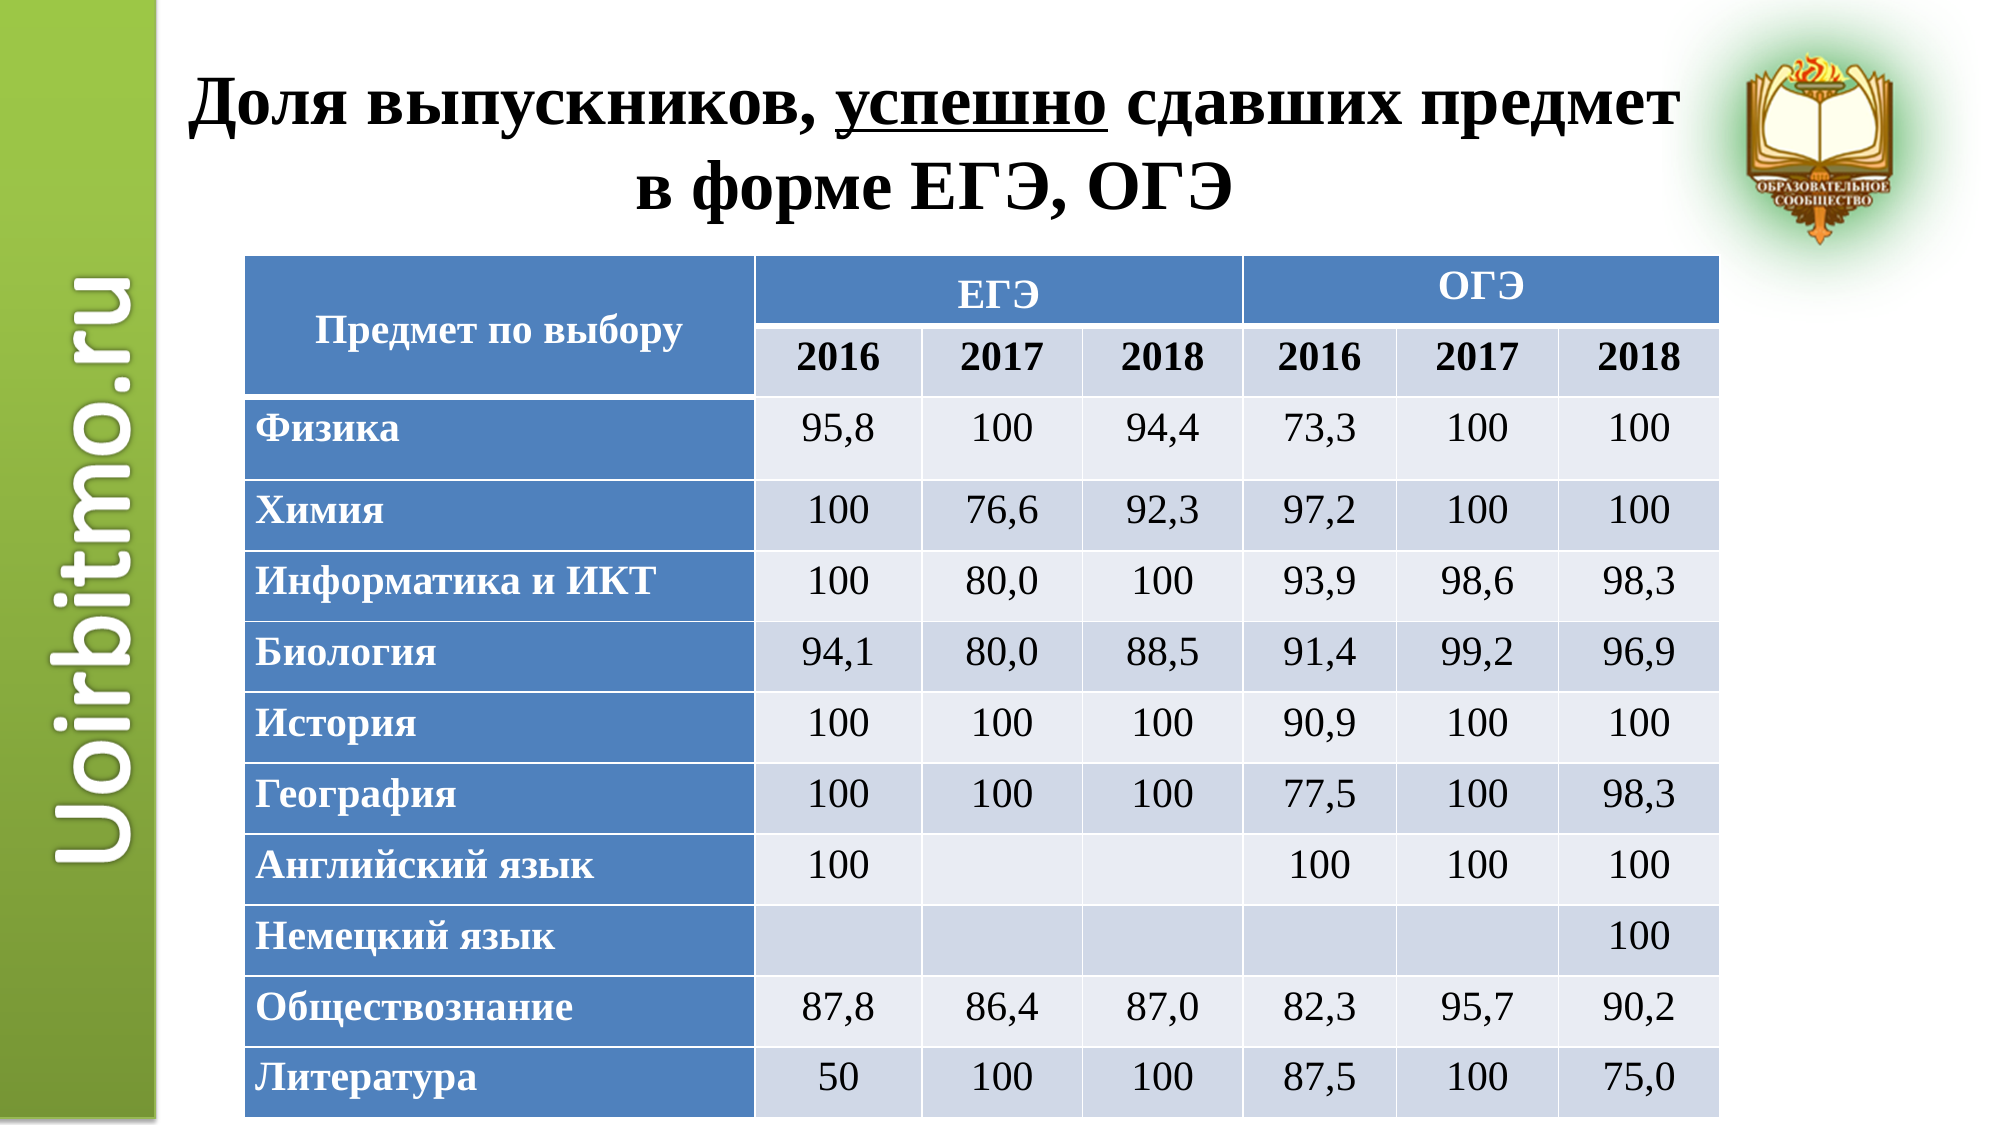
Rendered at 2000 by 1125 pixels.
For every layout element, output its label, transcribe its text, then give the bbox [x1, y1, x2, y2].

table_cell 98,6 [1397, 552, 1558, 621]
table_cell 80,0 [923, 622, 1082, 691]
title Доля выпускников, успешно сдавших предмет в форме ЕГЭ, ОГЭ [161, 45, 1709, 233]
table_cell 95,8 [756, 398, 921, 479]
table_cell 100 [1397, 835, 1558, 904]
table_cell 100 [1083, 764, 1242, 833]
table_cell 100 [756, 693, 921, 762]
table_cell Литература [245, 1048, 754, 1117]
table_cell 100 [1397, 693, 1558, 762]
table_cell 2018 [1559, 329, 1719, 396]
table_cell 73,3 [1244, 398, 1396, 479]
table_cell [923, 906, 1082, 975]
table_cell 2016 [756, 329, 921, 396]
table_cell 100 [1559, 398, 1719, 479]
table_cell 96,9 [1559, 622, 1719, 691]
table_cell 95,7 [1397, 977, 1558, 1046]
table_cell 87,8 [756, 977, 921, 1046]
table_cell [1397, 906, 1558, 975]
table_cell Информатика и ИКТ [245, 552, 754, 621]
table_cell 87,5 [1244, 1048, 1396, 1117]
table_cell 100 [1397, 481, 1558, 550]
table_cell 87,0 [1083, 977, 1242, 1046]
table_cell 76,6 [923, 481, 1082, 550]
table_cell 2018 [1083, 329, 1242, 396]
table_cell [1083, 906, 1242, 975]
table_cell 94,4 [1083, 398, 1242, 479]
table_cell 100 [1559, 835, 1719, 904]
table_cell 90,2 [1559, 977, 1719, 1046]
table_cell 98,3 [1559, 764, 1719, 833]
table_cell 100 [923, 398, 1082, 479]
table_cell Английский язык [245, 835, 754, 904]
table_header Предмет по выбору [245, 256, 754, 394]
table_cell 50 [756, 1048, 921, 1117]
table_cell 88,5 [1083, 622, 1242, 691]
table_cell 100 [923, 1048, 1082, 1117]
picture [0, 0, 2000, 1125]
table_cell 77,5 [1244, 764, 1396, 833]
table_header ОГЭ [1244, 256, 1719, 323]
table_cell 100 [1083, 693, 1242, 762]
table_cell 100 [1244, 835, 1396, 904]
table_cell 91,4 [1244, 622, 1396, 691]
table_cell [1083, 835, 1242, 904]
table_cell [923, 835, 1082, 904]
table_cell Химия [245, 481, 754, 550]
table_cell Обществознание [245, 977, 754, 1046]
table_cell 2016 [1244, 329, 1396, 396]
table_cell 100 [1559, 693, 1719, 762]
table_cell [756, 906, 921, 975]
table_cell 100 [756, 764, 921, 833]
table_cell 80,0 [923, 552, 1082, 621]
table_cell Немецкий язык [245, 906, 754, 975]
table_cell 100 [923, 764, 1082, 833]
table_cell 2017 [1397, 329, 1558, 396]
table_cell 86,4 [923, 977, 1082, 1046]
table_cell 100 [1397, 1048, 1558, 1117]
table_cell 100 [756, 552, 921, 621]
table_cell 100 [1083, 1048, 1242, 1117]
table_cell 100 [1083, 552, 1242, 621]
table_cell 100 [756, 835, 921, 904]
table_cell 97,2 [1244, 481, 1396, 550]
table_header ЕГЭ [756, 256, 1242, 323]
table_cell 100 [756, 481, 921, 550]
table_cell 98,3 [1559, 552, 1719, 621]
table_cell [1244, 906, 1396, 975]
table_cell 82,3 [1244, 977, 1396, 1046]
table_cell 2017 [923, 329, 1082, 396]
table_cell 90,9 [1244, 693, 1396, 762]
table_cell 94,1 [756, 622, 921, 691]
table_cell История [245, 693, 754, 762]
table_cell 100 [1397, 764, 1558, 833]
table_cell 93,9 [1244, 552, 1396, 621]
table_cell 75,0 [1559, 1048, 1719, 1117]
table_cell 100 [1559, 481, 1719, 550]
table_cell 100 [1397, 398, 1558, 479]
table_cell Биология [245, 622, 754, 691]
table_cell 99,2 [1397, 622, 1558, 691]
table_cell 100 [923, 693, 1082, 762]
table_cell Физика [245, 400, 754, 479]
table_cell 92,3 [1083, 481, 1242, 550]
table_cell 100 [1559, 906, 1719, 975]
table_cell География [245, 764, 754, 833]
